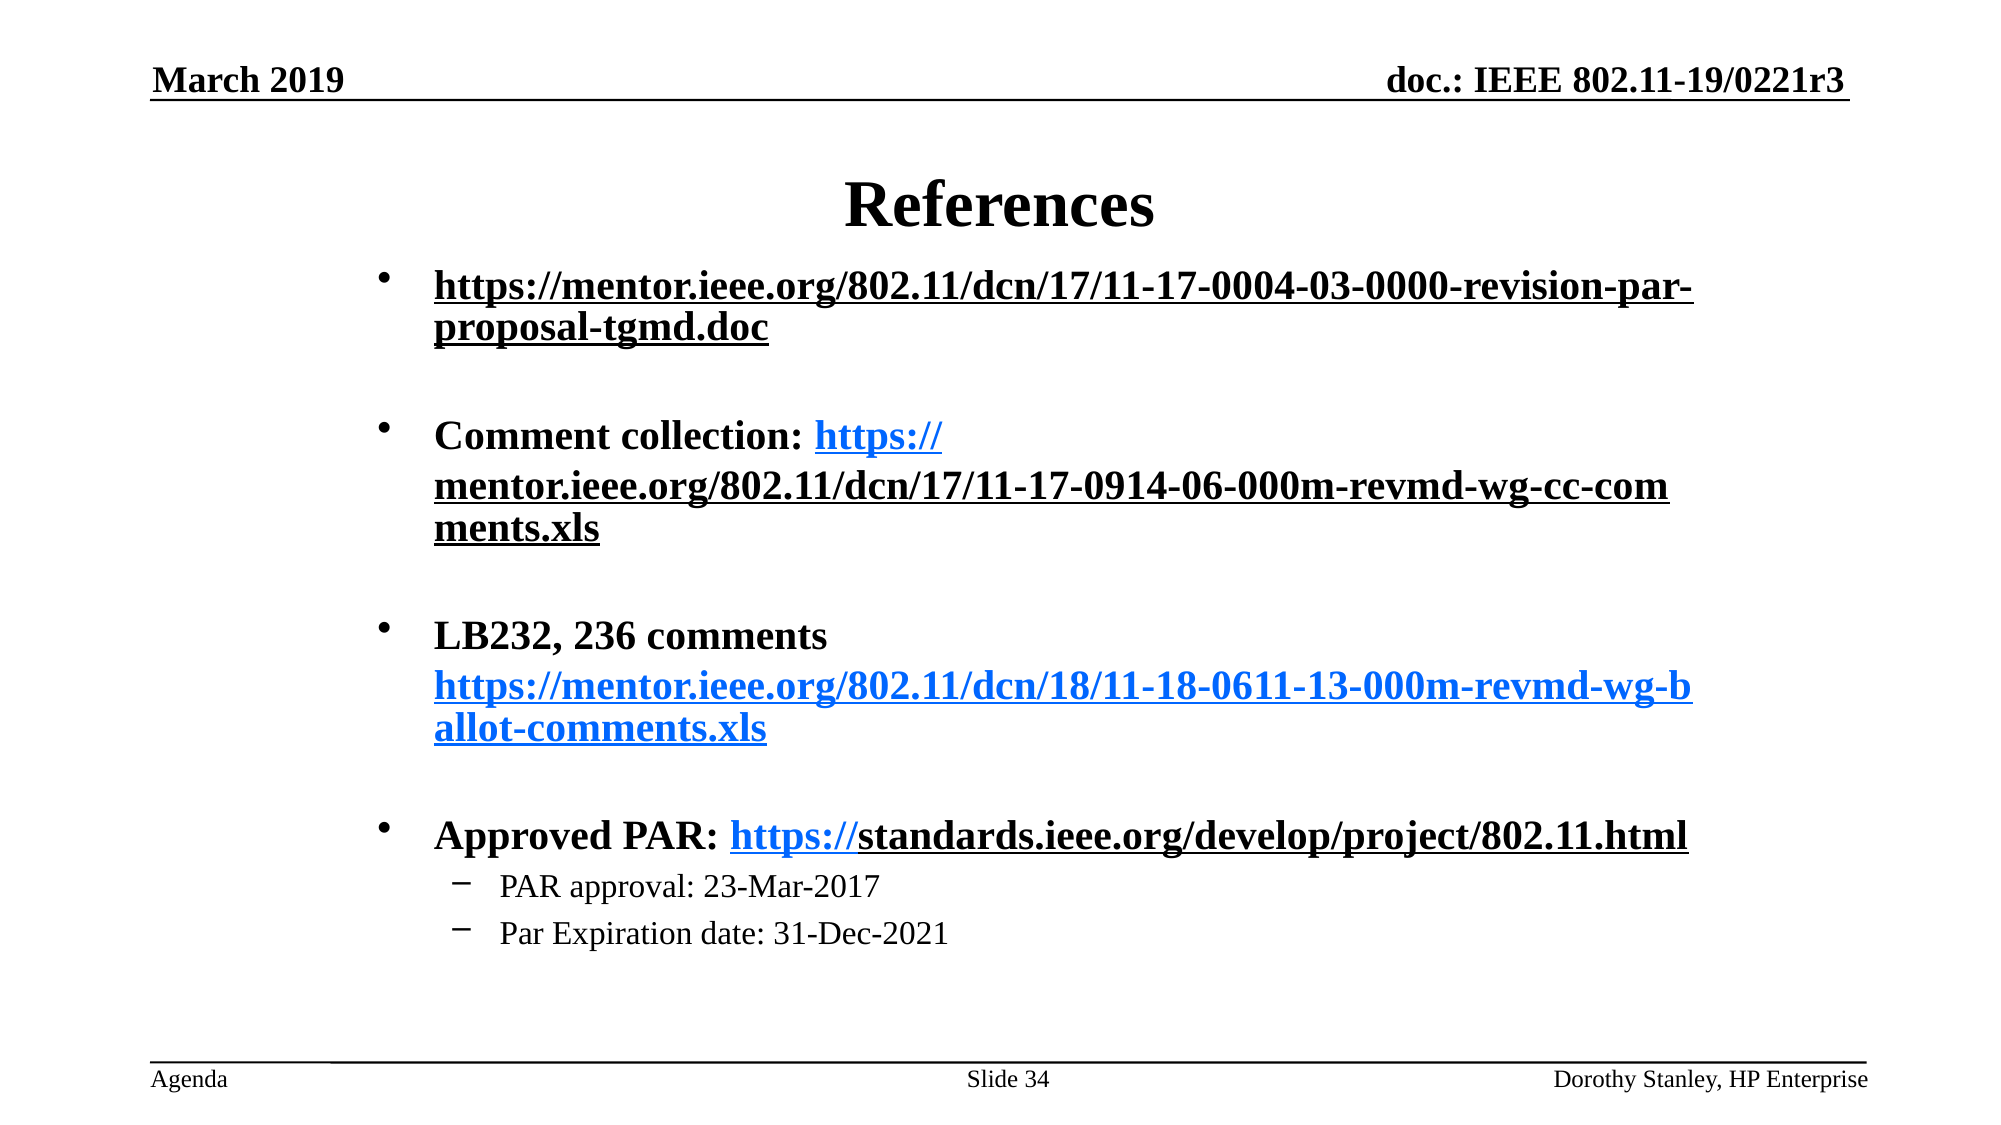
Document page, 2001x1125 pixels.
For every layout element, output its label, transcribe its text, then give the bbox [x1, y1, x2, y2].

list https://mentor.ieee.org/802.11/dcn/17/11-17-0004-03-0000-revision-par-proposal-tgmd.doc Comment collection: https://mentor.ieee.org/802.11/dcn/17/11-17-0914-06-000m-revmd-wg-cc-comments.xls LB232, 236 comments https://mentor.ieee.org/802.11/dcn/18/11-18-0611-13-000m-revmd-wg-ballot-comments.xls Approved PAR: https://standards.ieee.org/develop/project/802.11.html PAR approval: 23-Mar-2017 Par Expiration date: 31-Dec-2021 [362, 249, 1713, 925]
title References [150, 112, 1850, 288]
slide_number Slide 34 [966, 1062, 1051, 1093]
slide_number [152, 54, 567, 100]
footer Dorothy Stanley, HP Enterprise [1549, 1062, 1869, 1093]
